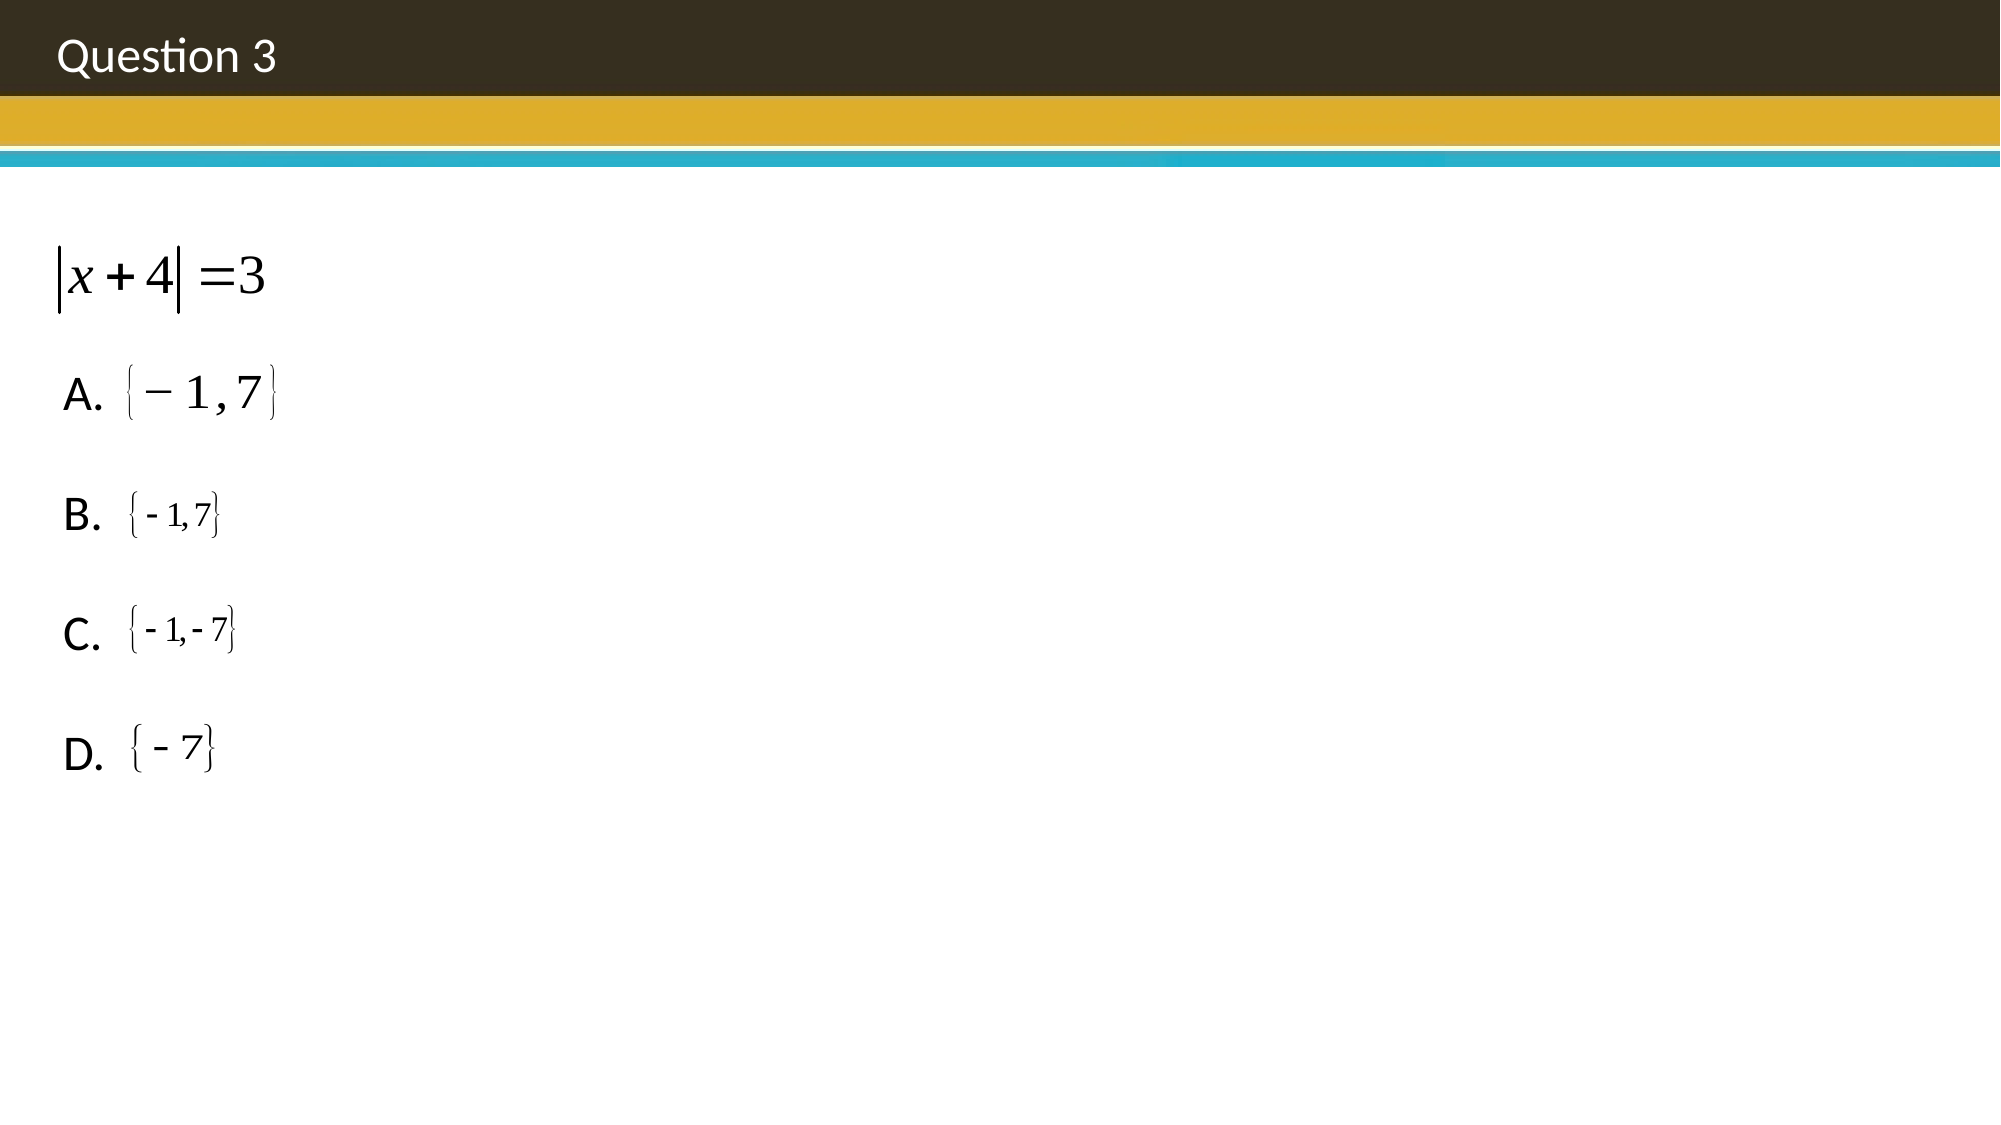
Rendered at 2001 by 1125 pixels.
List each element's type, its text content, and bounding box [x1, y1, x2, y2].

text_box A. B. C. D. [48, 233, 1928, 789]
text_box Question 3 [41, 14, 293, 90]
picture [0, 0, 2000, 167]
picture [48, 233, 275, 326]
picture [125, 488, 232, 547]
picture [125, 721, 232, 782]
picture [125, 602, 249, 663]
